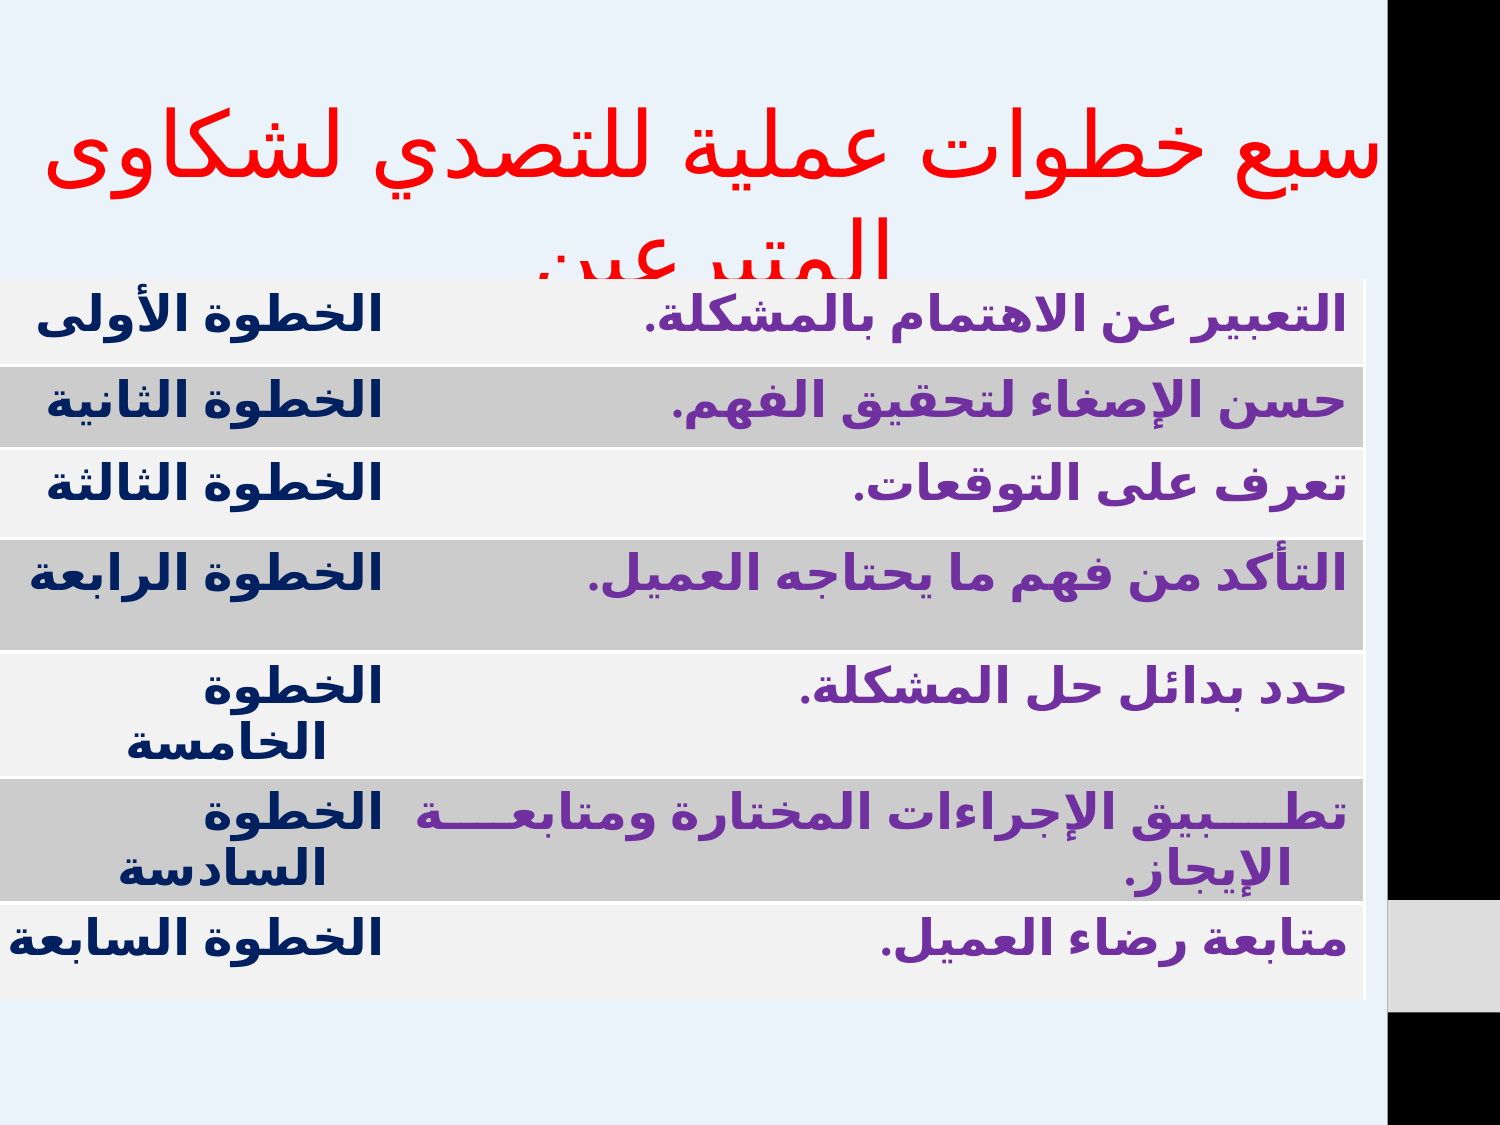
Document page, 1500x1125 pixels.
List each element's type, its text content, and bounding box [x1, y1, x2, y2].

table_cell حدد بدائل حل المشكلة. [400, 654, 1363, 776]
table_cell الخطوة الثالثة [0, 450, 400, 537]
table_cell الخطوة الخامسة [0, 654, 400, 776]
table_cell الخطوة الرابعة [0, 540, 400, 650]
table_cell حسن الإصغاء لتحقيق الفهم. [400, 367, 1363, 447]
text_box سبع خطوات عملية للتصدي لشكاوى المتبرعين [5, 101, 1424, 290]
table_cell الخطوة السادسة [0, 779, 400, 901]
table_cell الخطوة الثانية [0, 367, 400, 447]
table_cell التأكد من فهم ما يحتاجه العميل. [400, 540, 1363, 650]
table_cell الخطوة السابعة [0, 905, 400, 1000]
table_cell تطبيق الإجراءات المختارة ومتابعة الإيجاز. [400, 779, 1363, 901]
table_cell متابعة رضاء العميل. [400, 905, 1363, 1000]
table_cell تعرف على التوقعات. [400, 450, 1363, 537]
table_header التعبير عن الاهتمام بالمشكلة. [400, 279, 1363, 364]
table_header الخطوة الأولى [0, 279, 400, 364]
